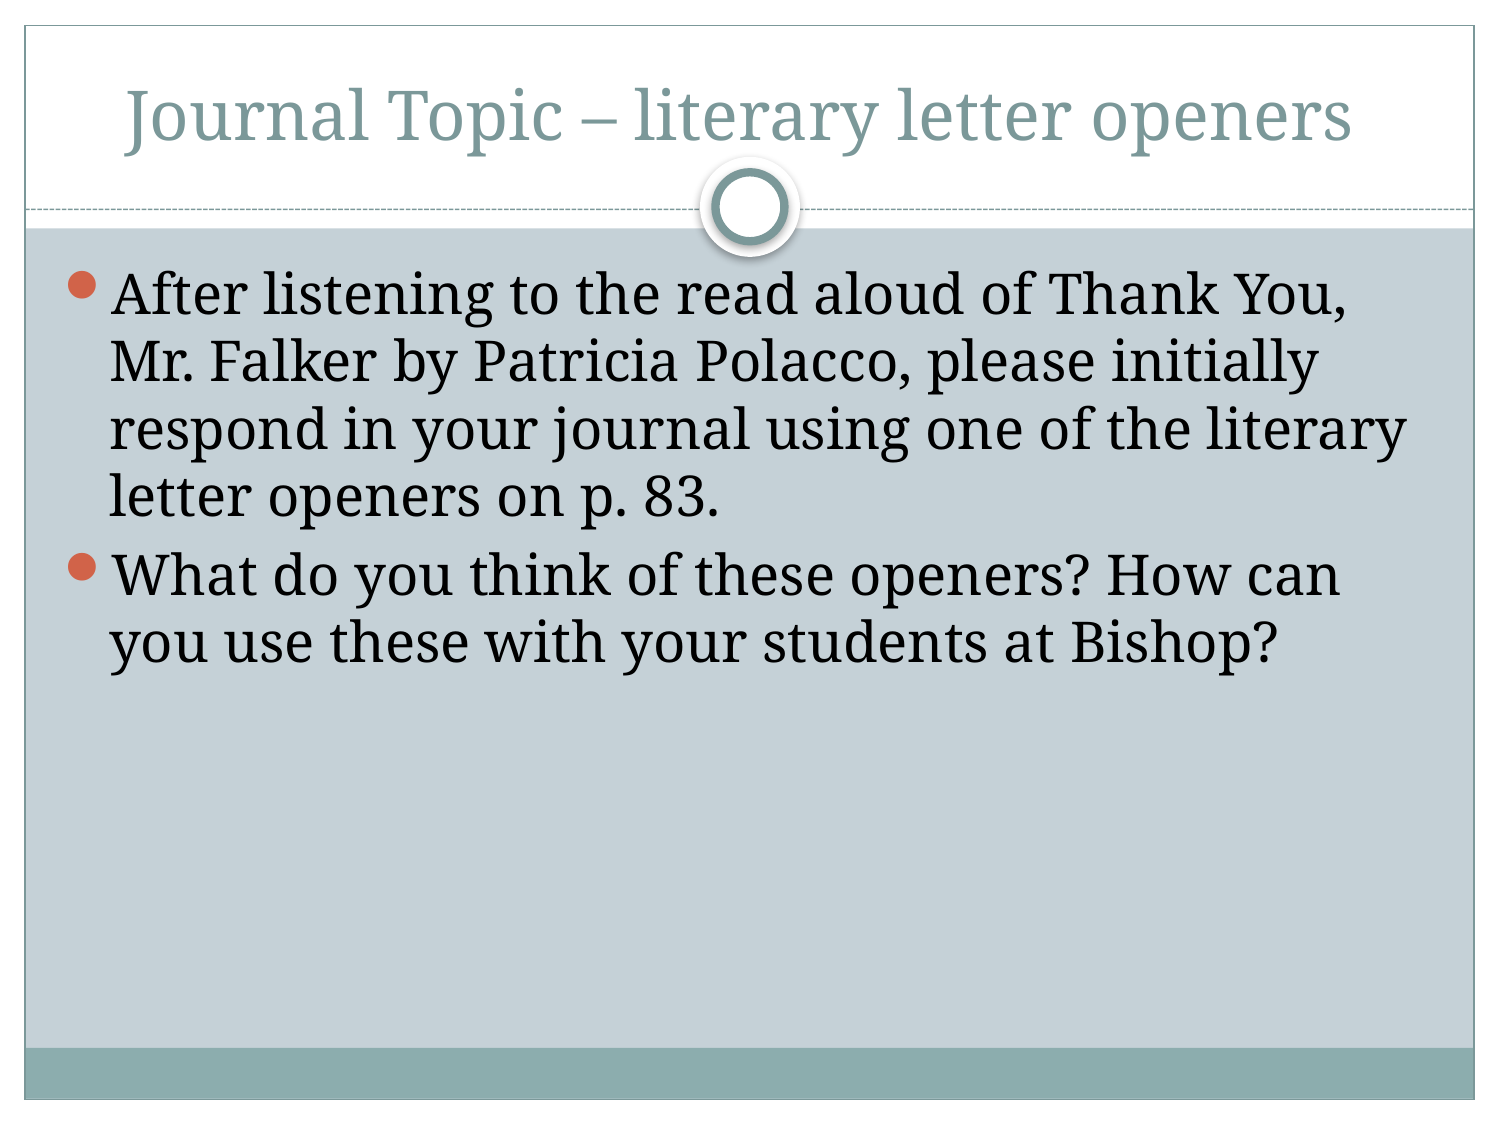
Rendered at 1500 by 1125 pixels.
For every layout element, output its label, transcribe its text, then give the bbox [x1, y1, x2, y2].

title Journal Topic – literary letter openers [49, 37, 1450, 162]
list After listening to the read aloud of Thank You, Mr. Falker by Patricia Polacco, please initially respond in your journal using one of the literary letter openers on p. 83. What do you think of these openers? How can you use these with your students at Bishop? [49, 250, 1445, 1001]
